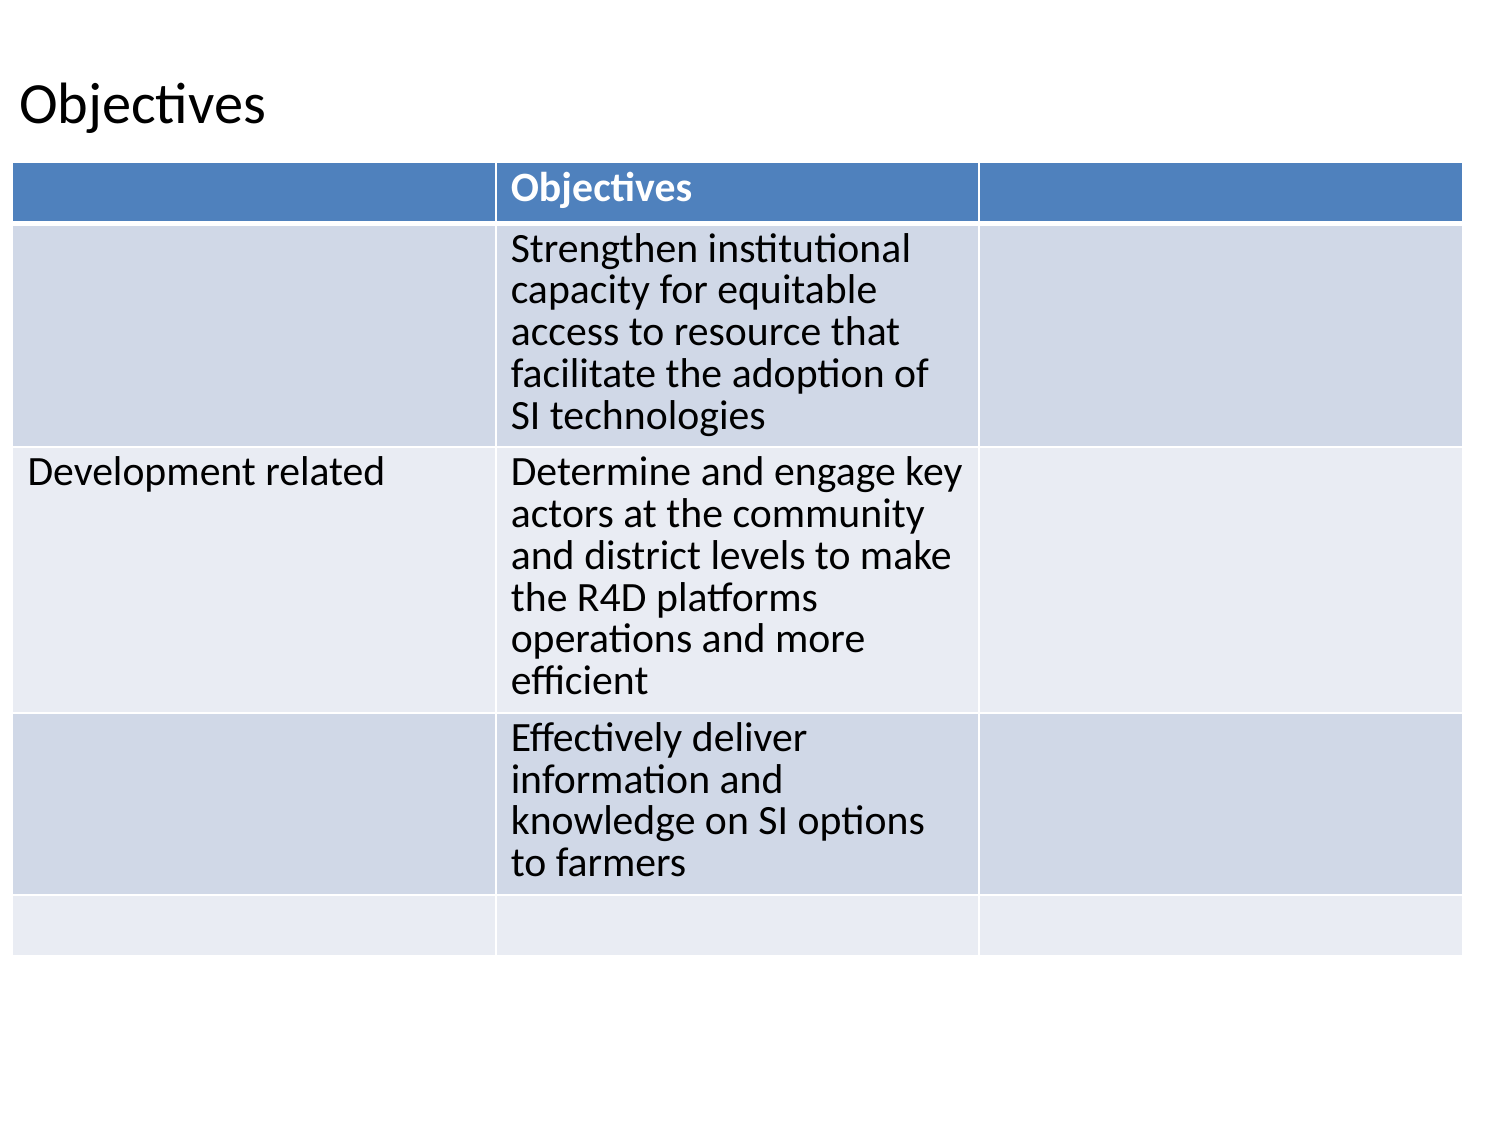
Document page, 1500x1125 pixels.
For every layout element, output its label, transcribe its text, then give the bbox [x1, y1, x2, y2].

title Objectives [4, 37, 1280, 163]
table_cell Development related [13, 448, 495, 712]
table_cell [497, 896, 978, 955]
table_header [980, 163, 1462, 221]
table_cell [980, 448, 1462, 712]
table_cell [980, 896, 1462, 955]
table_cell Effectively deliver information and knowledge on SI options to farmers [497, 714, 978, 894]
table_cell Strengthen institutional capacity for equitable access to resource that facilitate the adoption of SI technologies [497, 226, 978, 446]
table_header [13, 163, 495, 221]
table_cell [13, 226, 495, 446]
table_cell [13, 896, 495, 955]
table_cell [980, 226, 1462, 446]
table_header Objectives [497, 163, 978, 221]
table_cell [980, 714, 1462, 894]
table_cell Determine and engage key actors at the community and district levels to make the R4D platforms operations and more efficient [497, 448, 978, 712]
table_cell [13, 714, 495, 894]
